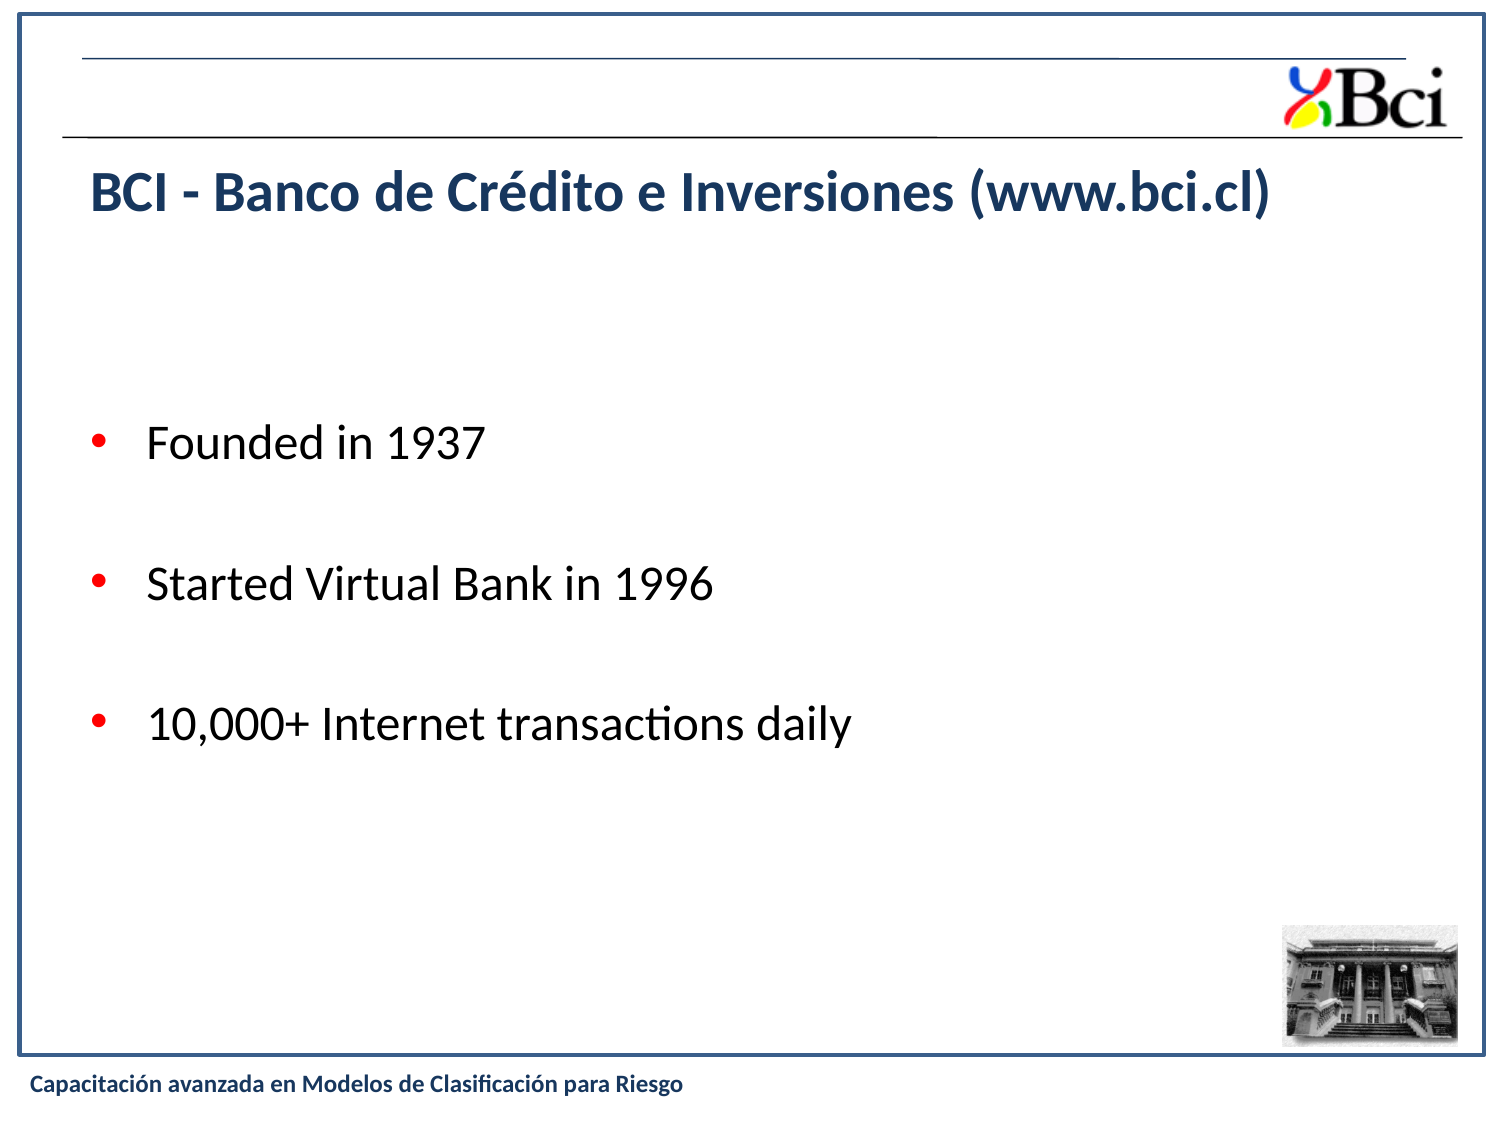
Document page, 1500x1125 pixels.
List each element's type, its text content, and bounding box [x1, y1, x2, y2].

title BCI - Banco de Crédito e Inversiones (www.bci.cl) [74, 147, 1426, 262]
list Founded in 1937 Started Virtual Bank in 1996 10,000+ Internet transactions daily [74, 262, 1426, 1006]
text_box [62, 62, 1463, 138]
picture [1282, 925, 1458, 1047]
